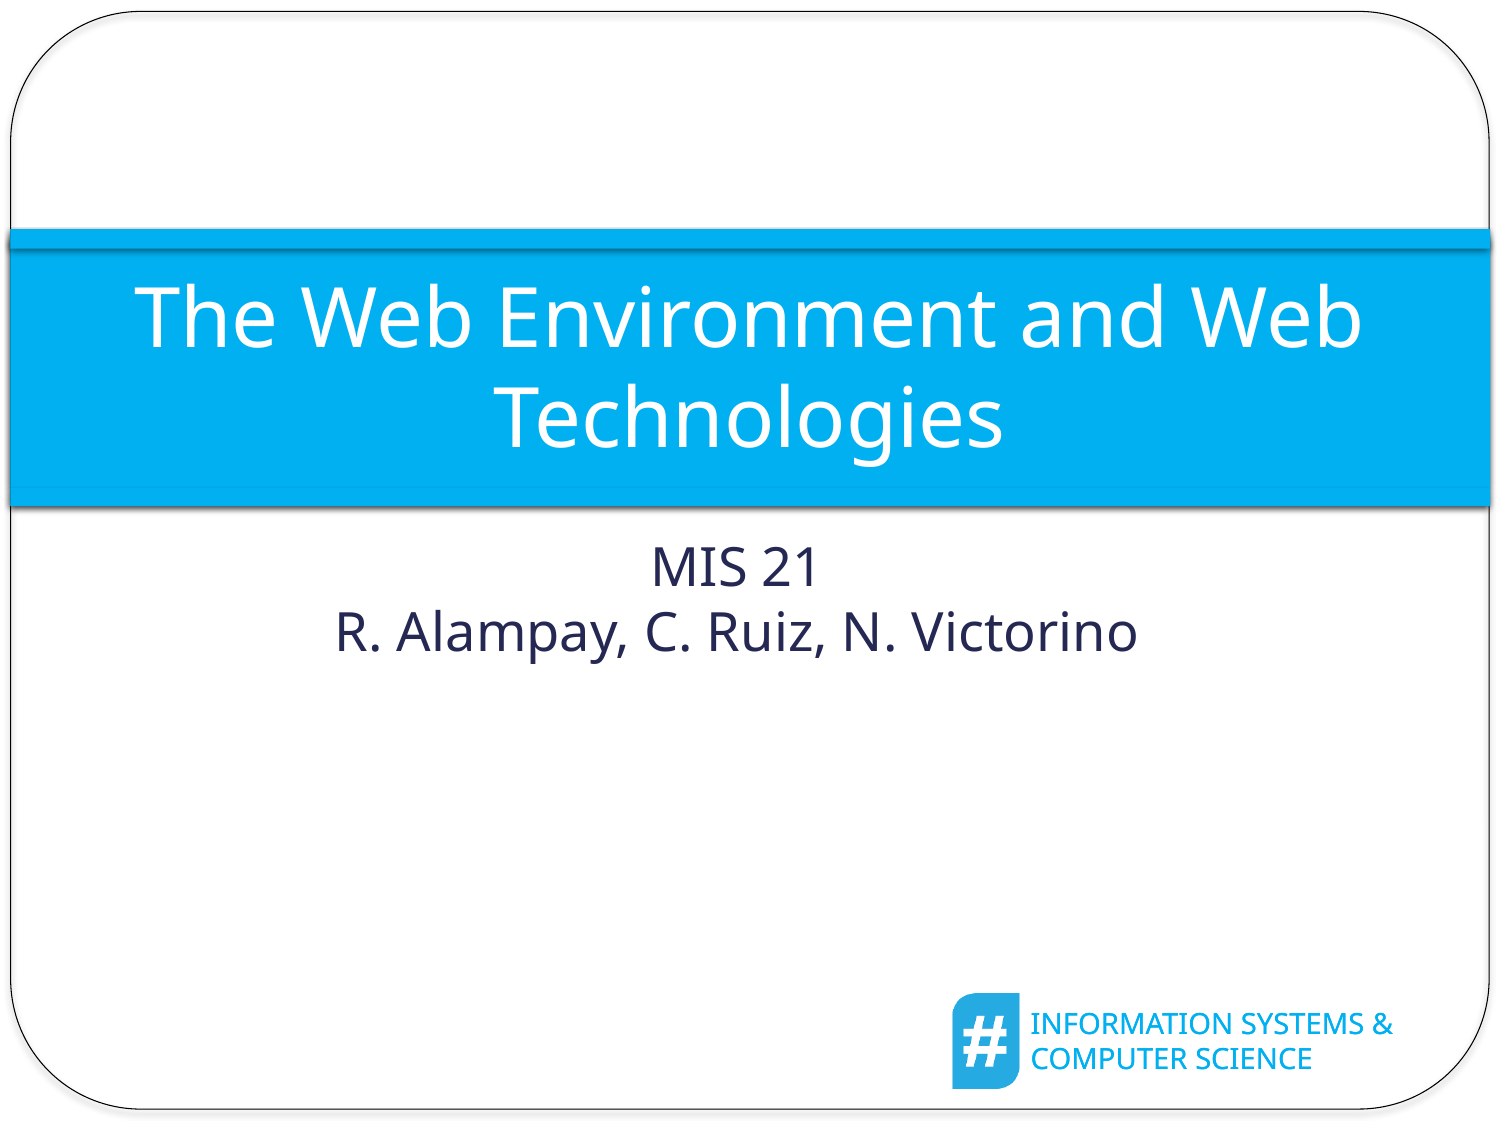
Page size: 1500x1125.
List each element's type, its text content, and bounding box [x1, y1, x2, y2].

text_box The Web Environment and Web Technologies [75, 246, 1425, 488]
picture [950, 990, 1022, 1090]
text_box MIS 21 R. Alampay, C. Ruiz, N. Victorino [212, 524, 1263, 788]
